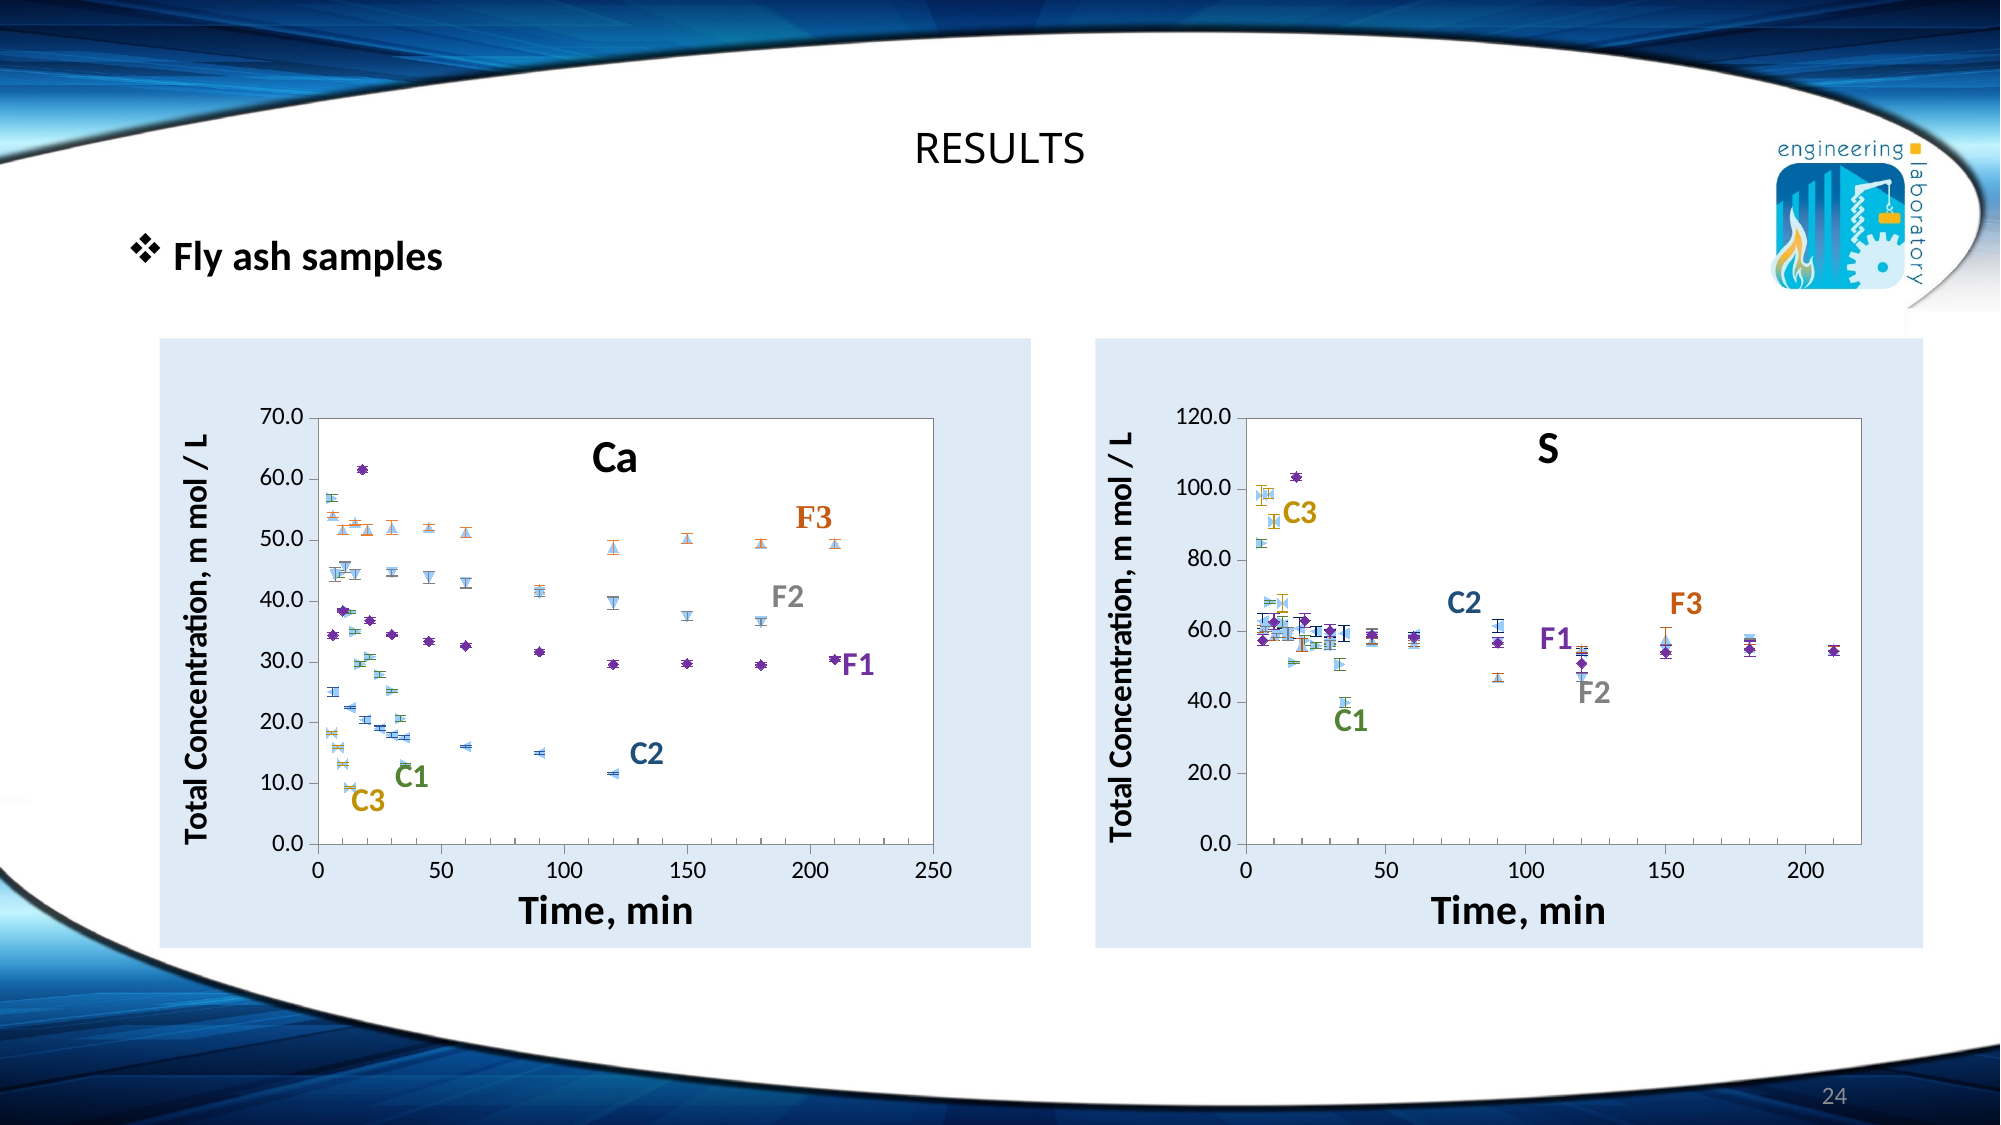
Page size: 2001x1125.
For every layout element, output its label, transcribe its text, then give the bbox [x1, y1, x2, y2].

title RESULTS [137, 74, 1863, 222]
text_box Fly ash samples [112, 221, 459, 287]
chart [159, 338, 1031, 949]
chart [1095, 338, 1924, 949]
picture [0, 0, 2000, 1125]
slide_number 24 [1412, 1065, 1863, 1125]
